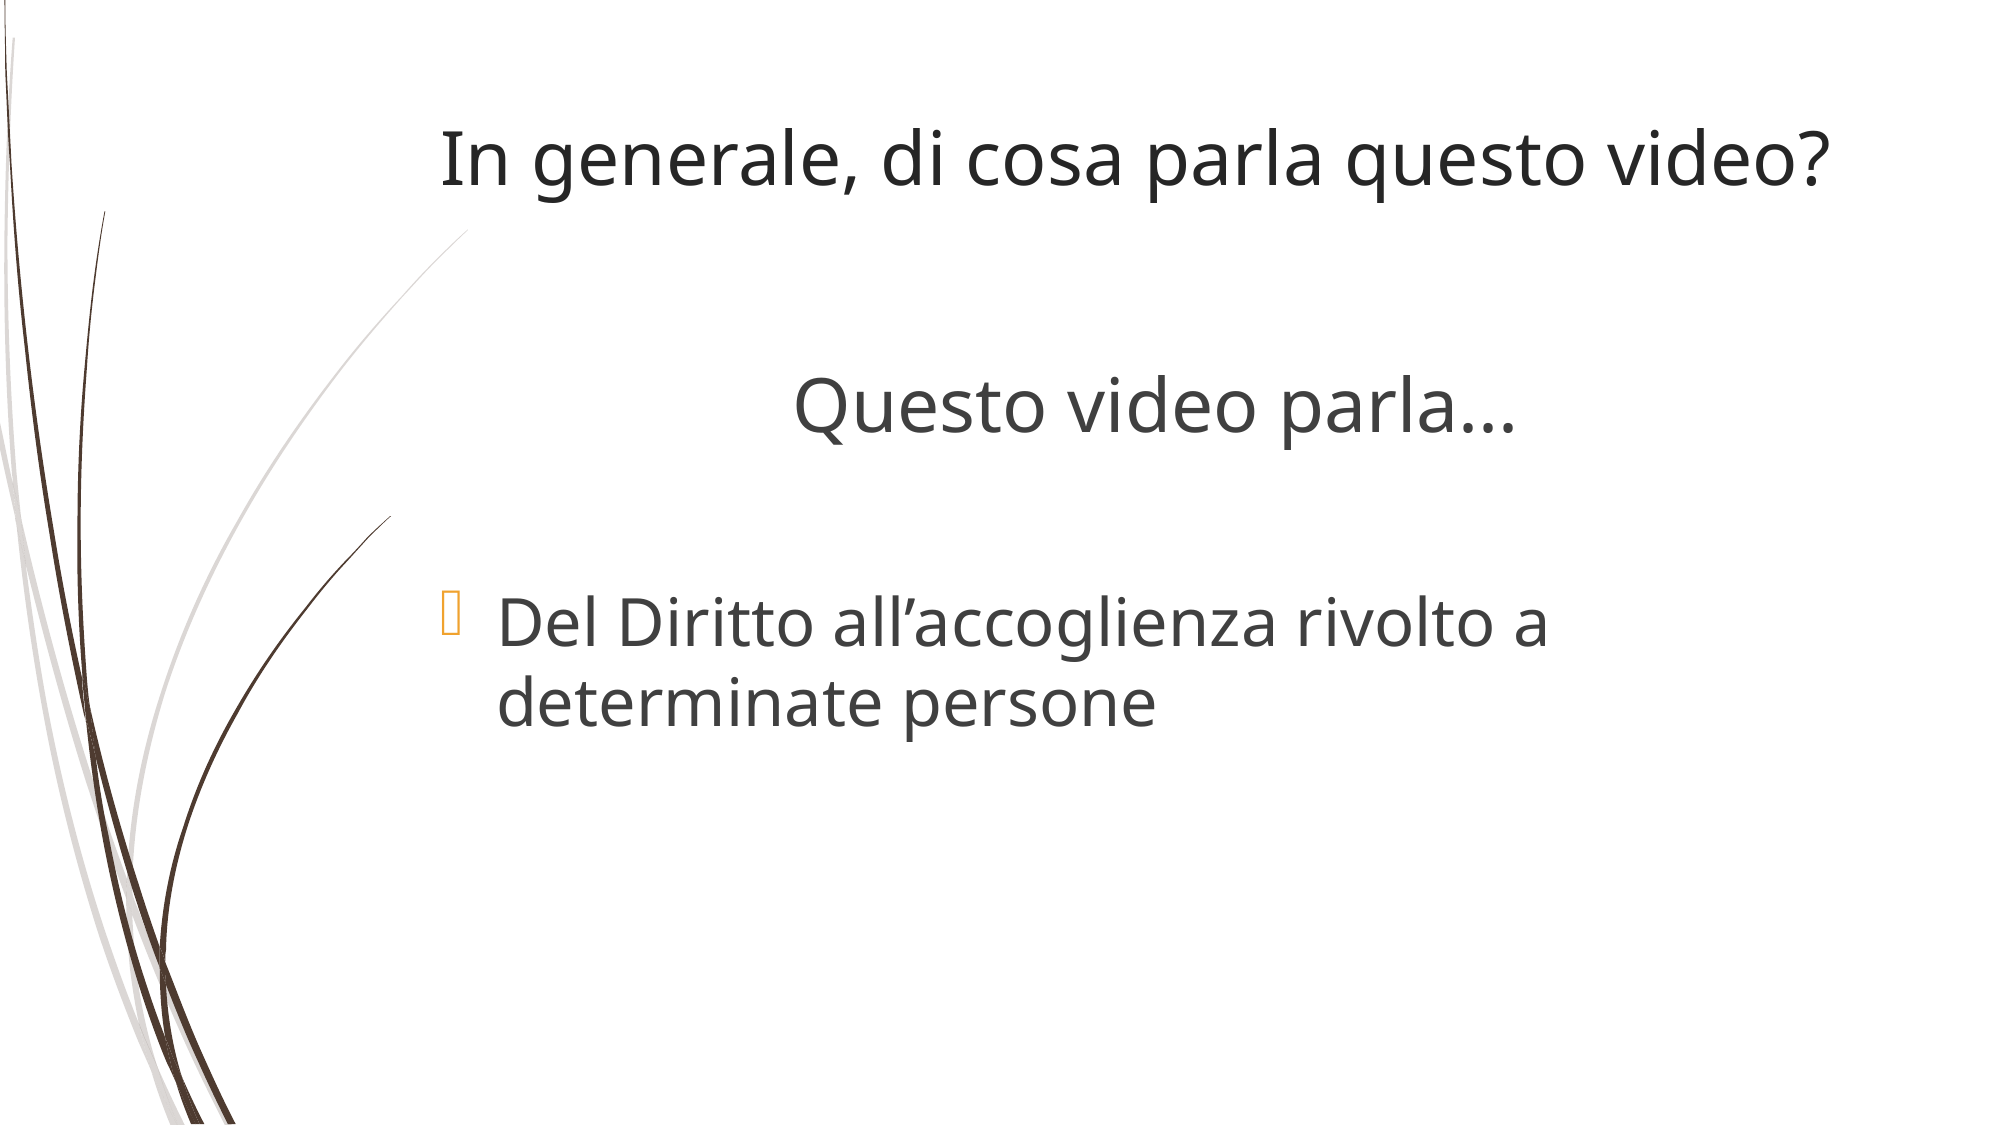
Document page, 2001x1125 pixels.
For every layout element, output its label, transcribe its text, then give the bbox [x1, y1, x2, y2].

list Questo video parla... Del Diritto all’accoglienza rivolto a determinate persone [424, 350, 1888, 970]
title In generale, di cosa parla questo video? [425, 102, 1888, 313]
